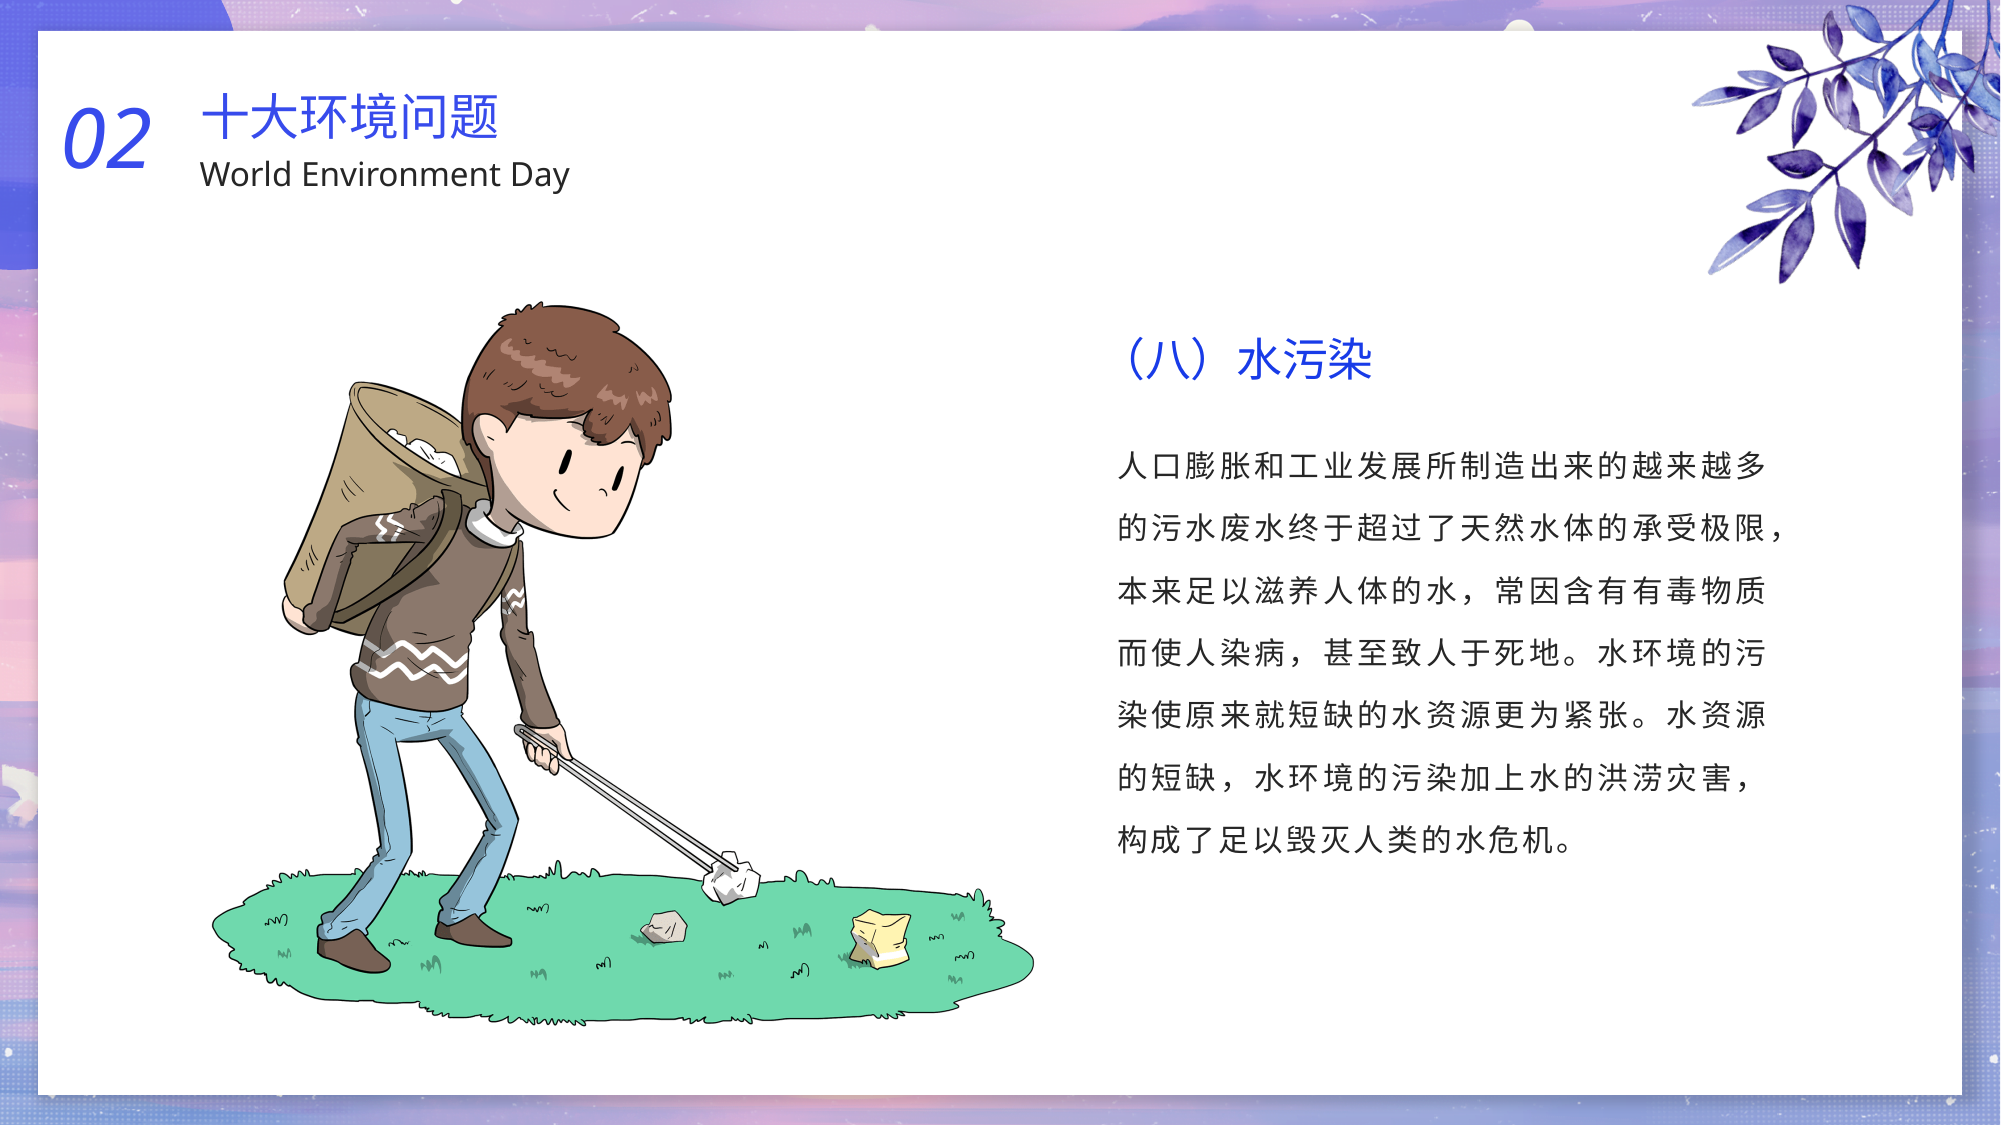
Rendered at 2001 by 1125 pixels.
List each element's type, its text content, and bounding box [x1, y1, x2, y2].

picture [0, 0, 2001, 1125]
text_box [40, 77, 729, 202]
picture [205, 194, 1063, 1051]
text_box （八）水污染 [1084, 290, 1389, 394]
list 人口膨胀和工业发展所制造出来的越来越多的污水废水终于超过了天然水体的承受极限，本来足以滋养人体的水，常因含有有毒物质而使人染病，甚至致人于死地。水环境的污染使原来就短缺的水资源更为紧张。水资源的短缺，水环境的污染加上水的洪涝灾害，构成了足以毁灭人类的水危机。 [1087, 413, 1784, 875]
